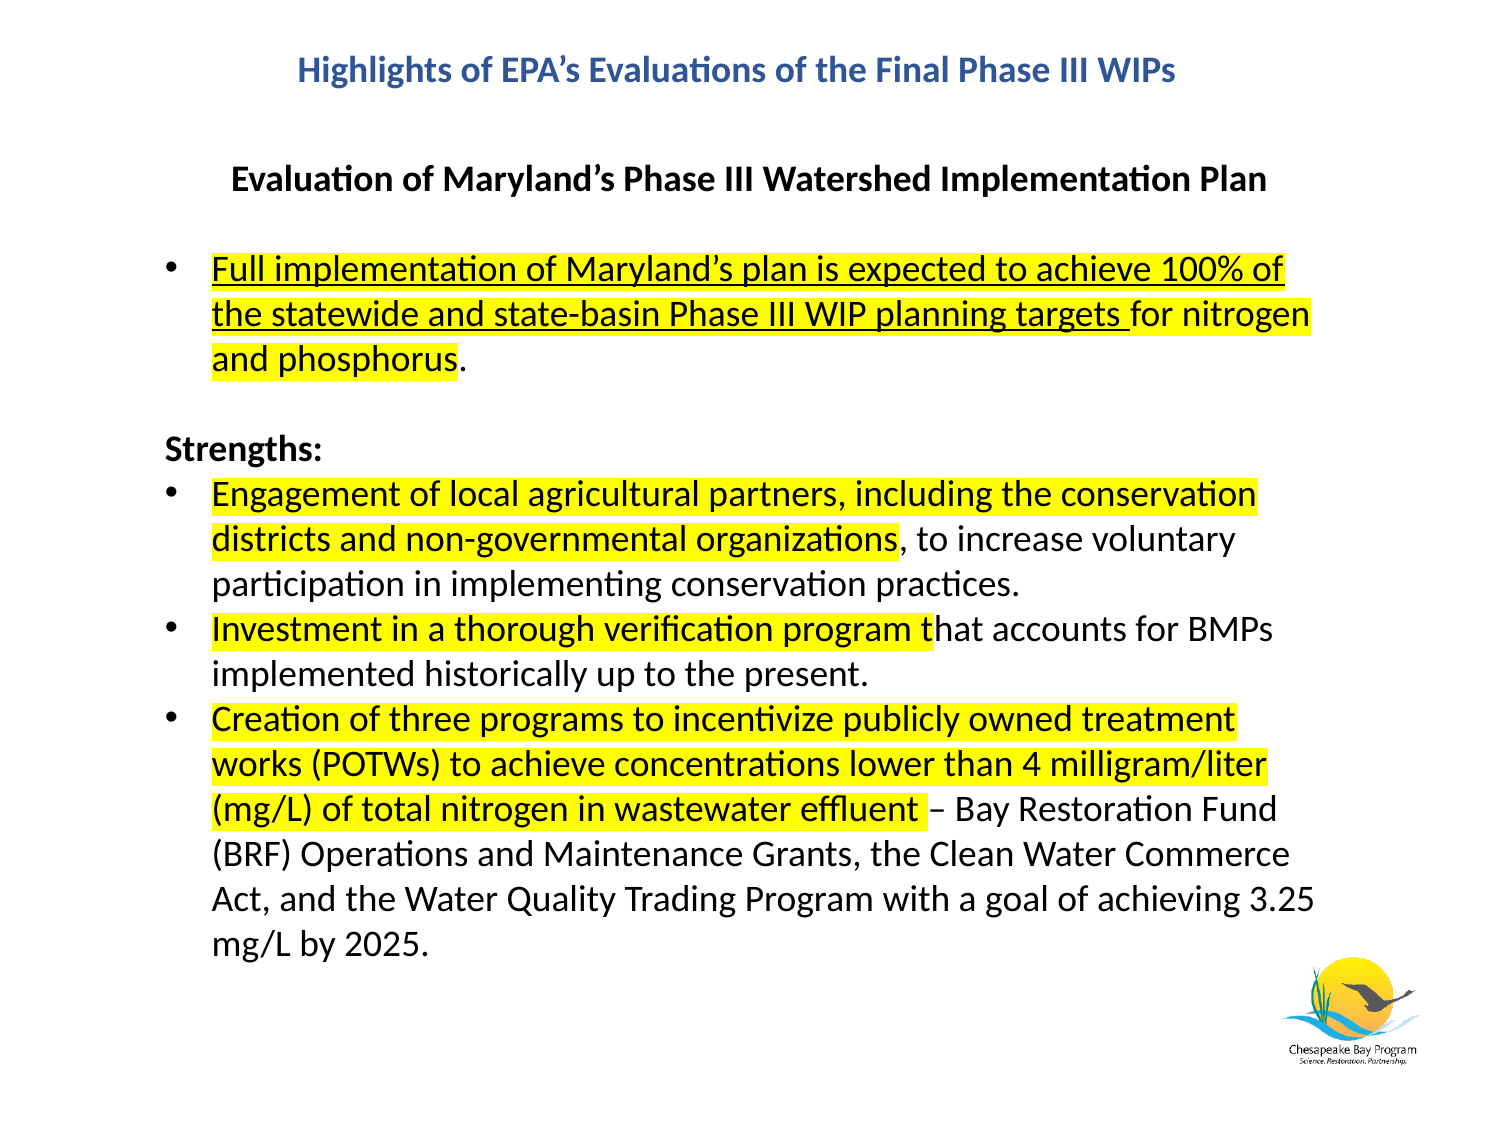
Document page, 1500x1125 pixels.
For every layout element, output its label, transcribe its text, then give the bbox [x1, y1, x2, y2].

text_box Highlights of EPA’s Evaluations of the Final Phase III WIPs [125, 37, 1350, 98]
text_box Evaluation of Maryland’s Phase III Watershed Implementation Plan Full implementation of Maryland’s plan is expected to achieve 100% of the statewide and state-basin Phase III WIP planning targets for nitrogen and phosphorus. Strengths: Engagement of local agricultural partners, including the conservation districts and non-governmental organizations, to increase voluntary participation in implementing conservation practices. Investment in a thorough verification program that accounts for BMPs implemented historically up to the present. Creation of three programs to incentivize publicly owned treatment works (POTWs) to achieve concentrations lower than 4 milligram/liter (mg/L) of total nitrogen in wastewater effluent – Bay Restoration Fund (BRF) Operations and Maintenance Grants, the Clean Water Commerce Act, and the Water Quality Trading Program with a goal of achieving 3.25 mg/L by 2025. [149, 146, 1350, 972]
picture [1281, 956, 1419, 1065]
